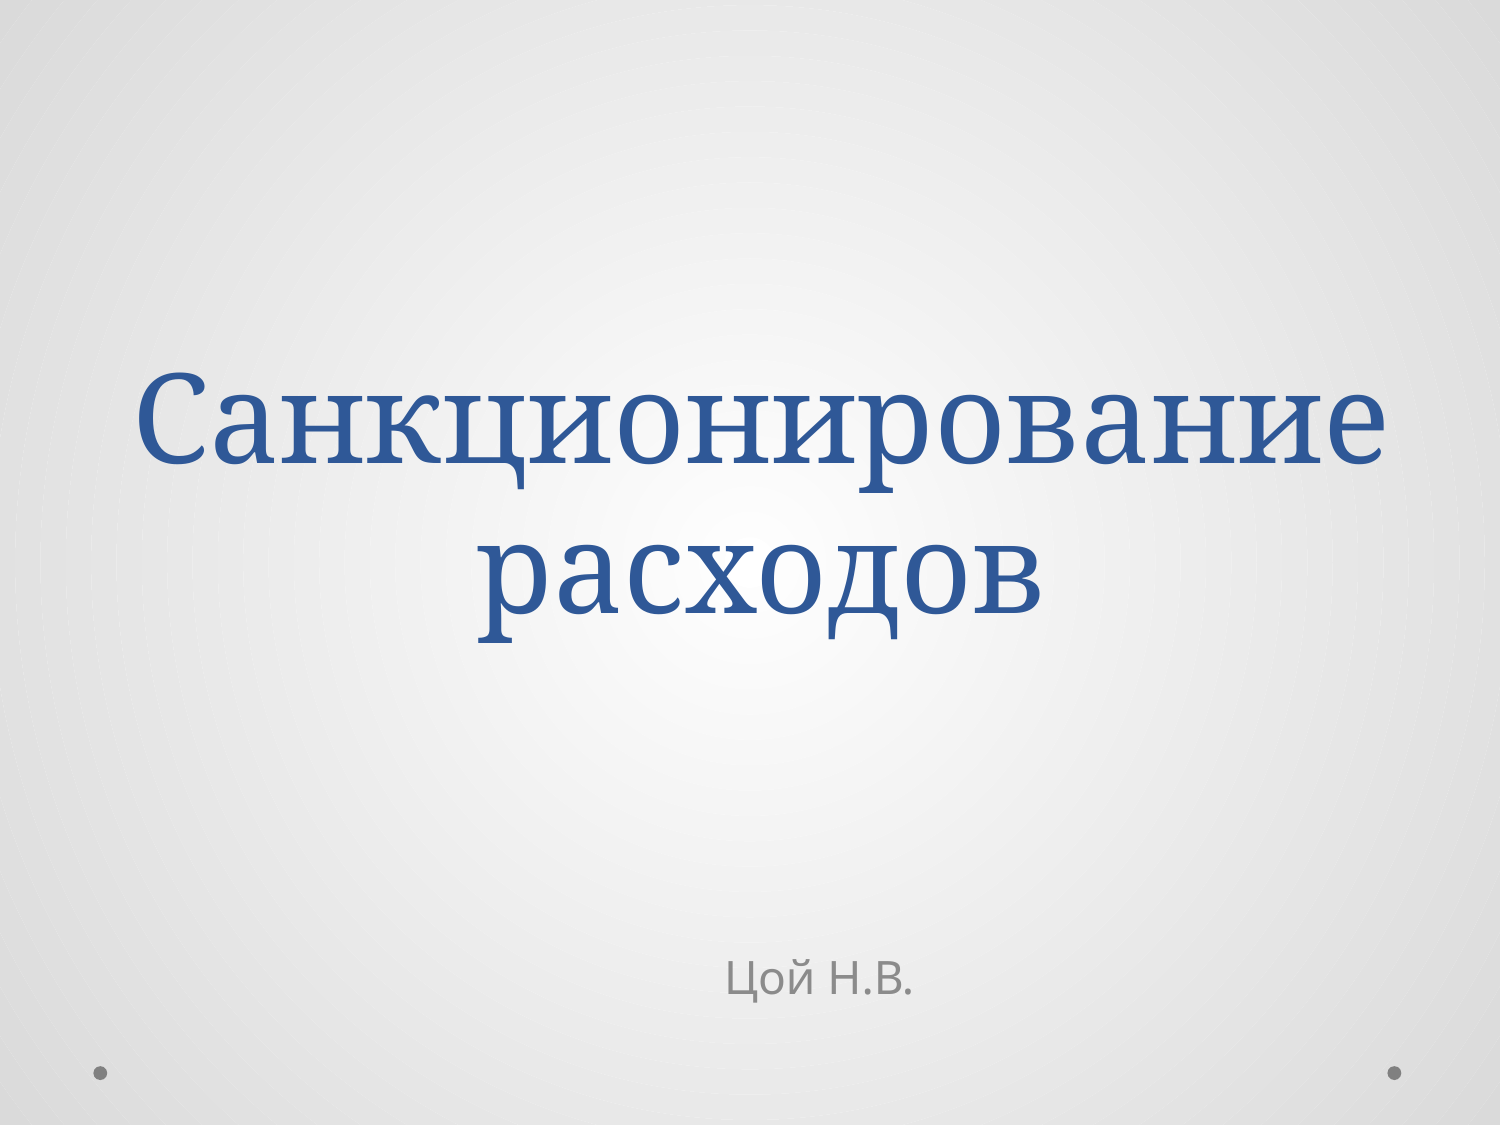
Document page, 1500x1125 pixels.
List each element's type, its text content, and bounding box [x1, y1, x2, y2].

subtitle Цой Н.В. [225, 812, 1275, 1013]
title Санкционирование расходов [112, 219, 1412, 646]
